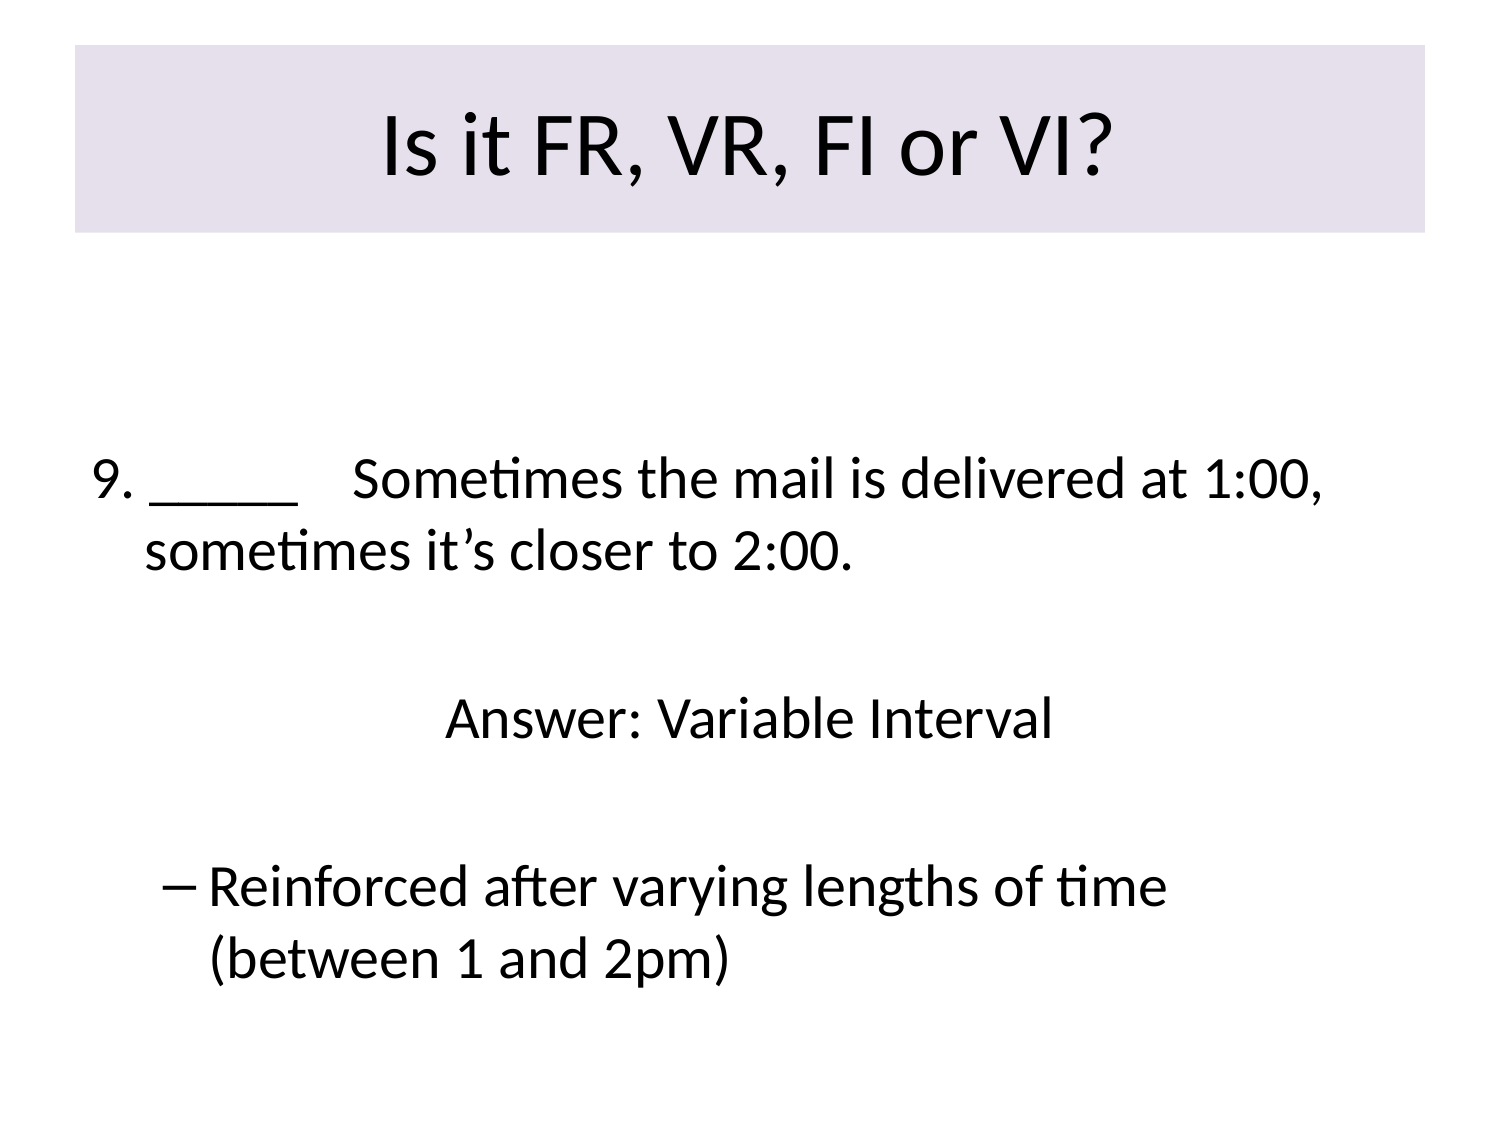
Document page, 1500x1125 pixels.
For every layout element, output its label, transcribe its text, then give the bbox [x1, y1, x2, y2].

list 9. _____ Sometimes the mail is delivered at 1:00, sometimes it’s closer to 2:00. Answer: Variable Interval Reinforced after varying lengths of time (between 1 and 2pm) [75, 262, 1425, 1005]
title Is it FR, VR, FI or VI? [75, 45, 1425, 233]
